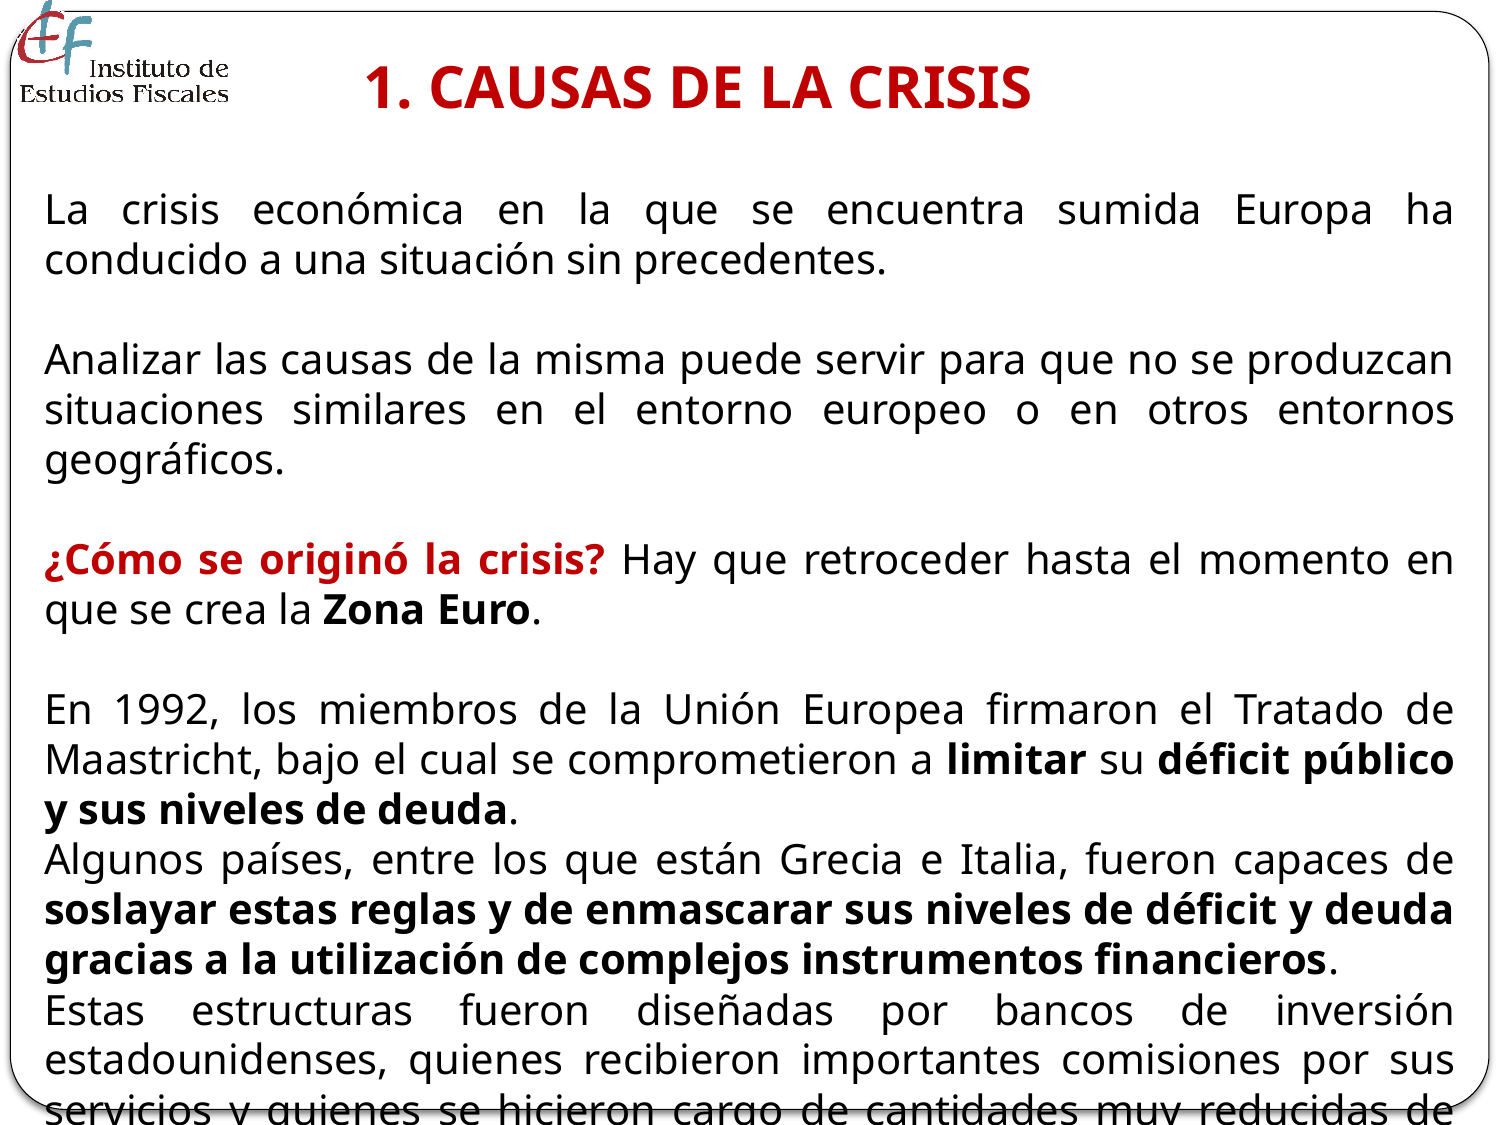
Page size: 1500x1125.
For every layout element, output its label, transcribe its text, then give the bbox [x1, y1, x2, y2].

text_box 1. CAUSAS DE LA CRISIS [348, 42, 1376, 125]
picture [17, 0, 228, 102]
text_box La crisis económica en la que se encuentra sumida Europa ha conducido a una situación sin precedentes. Analizar las causas de la misma puede servir para que no se produzcan situaciones similares en el entorno europeo o en otros entornos geográficos. ¿Cómo se originó la crisis? Hay que retroceder hasta el momento en que se crea la Zona Euro. En 1992, los miembros de la Unión Europea firmaron el Tratado de Maastricht, bajo el cual se comprometieron a limitar su déficit público y sus niveles de deuda. Algunos países, entre los que están Grecia e Italia, fueron capaces de soslayar estas reglas y de enmascarar sus niveles de déficit y deuda gracias a la utilización de complejos instrumentos financieros. Estas estructuras fueron diseñadas por bancos de inversión estadounidenses, quienes recibieron importantes comisiones por sus servicios y quienes se hicieron cargo de cantidades muy reducidas de riesgo de crédito ellas mismas gracias a la protección legal especial que las contrapartes de los derivados les ofrecían. [29, 125, 1471, 1125]
